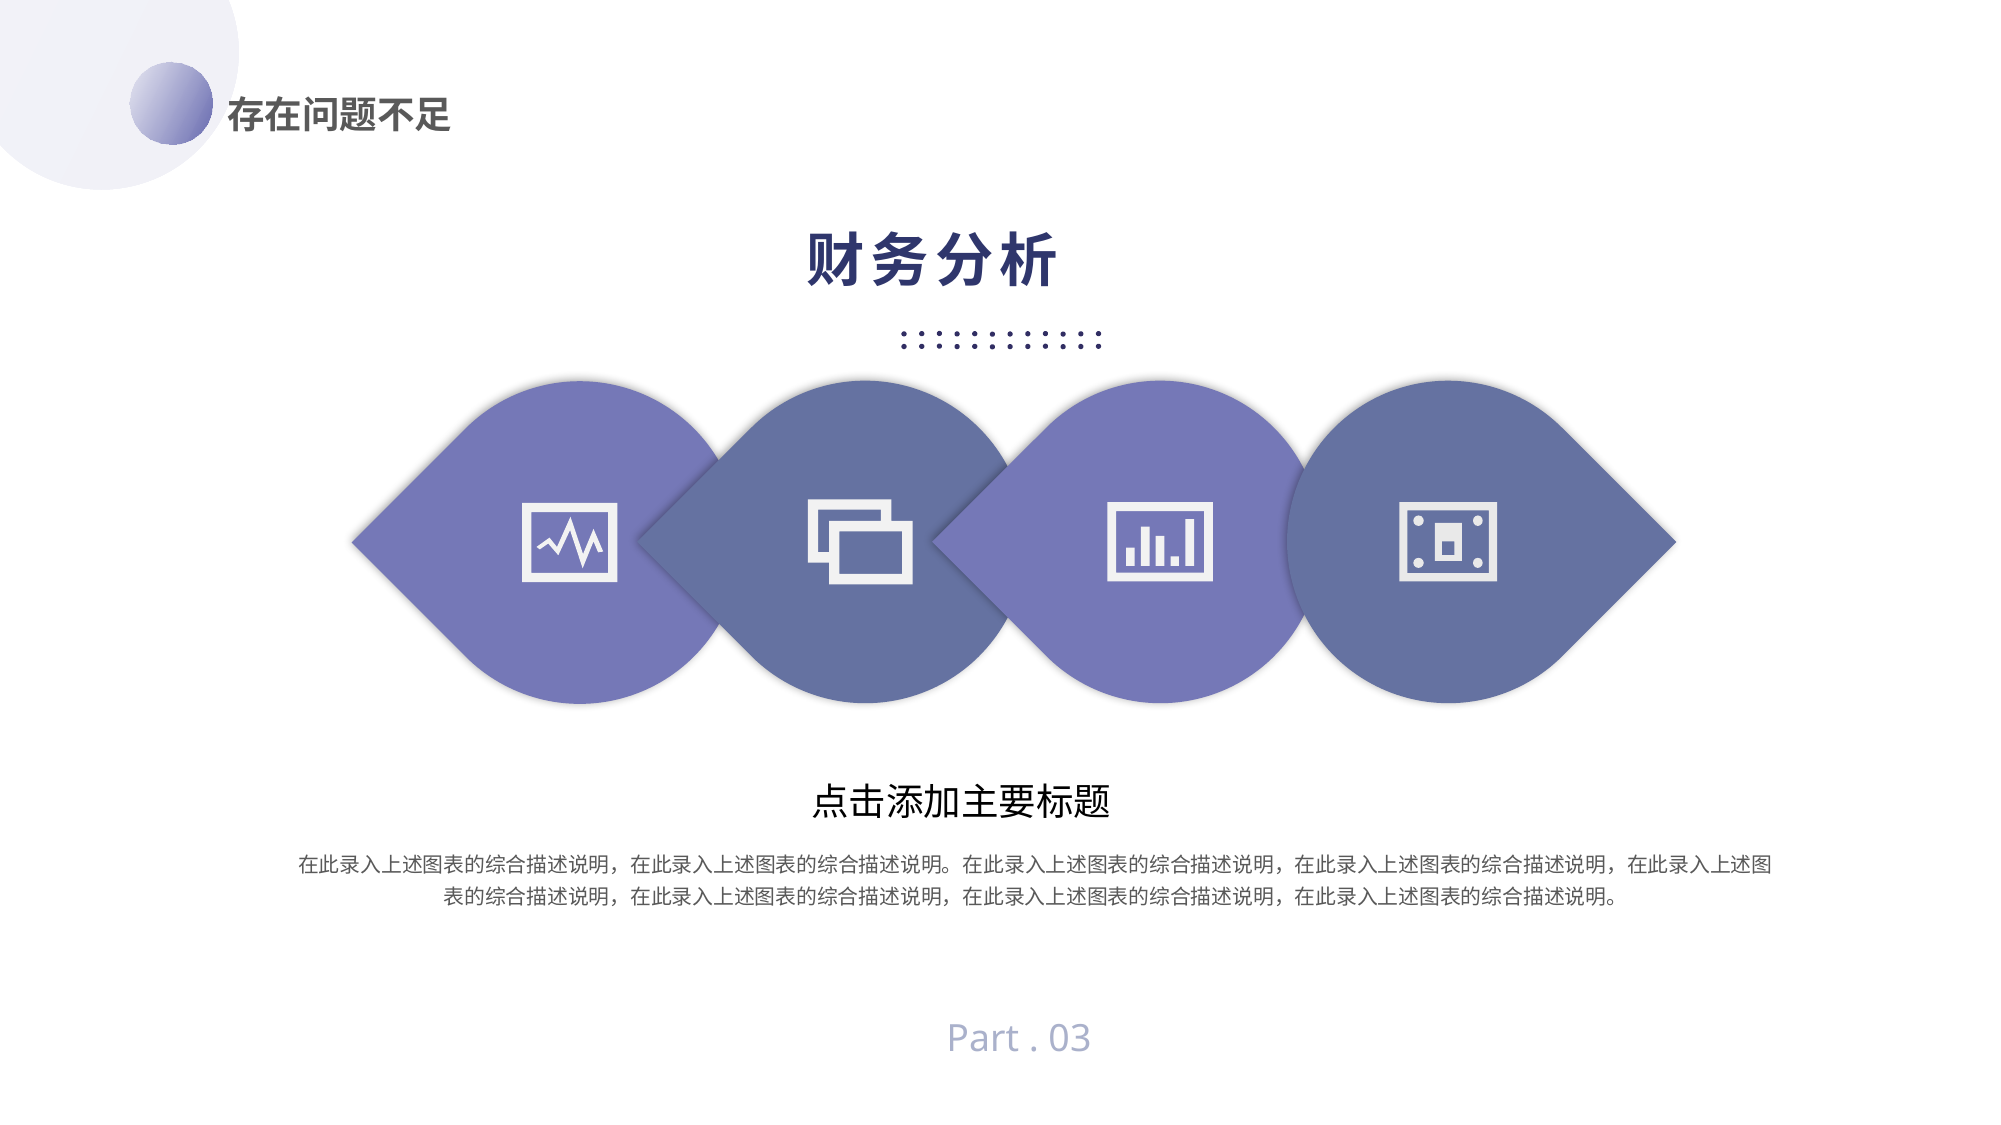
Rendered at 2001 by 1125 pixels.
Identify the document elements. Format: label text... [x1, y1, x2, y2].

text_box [703, 380, 999, 704]
text_box 存在问题不足 [212, 84, 626, 144]
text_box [901, 330, 1102, 350]
text_box 点击添加主要标题 [603, 769, 1320, 830]
text_box 在此录入上述图表的综合描述说明，在此录入上述图表的综合描述说明。在此录入上述图表的综合描述说明，在此录入上述图表的综合描述说明，在此录入上述图表的综合描述说明，在此录入上述图表的综合描述说明，在此录入上述图表的综合描述说明，在此录入上述图表的综合描述说明。 [281, 836, 1789, 917]
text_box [999, 380, 1287, 704]
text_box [418, 381, 703, 704]
text_box Part . 03 [931, 997, 1154, 1075]
text_box 财务分析 [806, 222, 1214, 293]
text_box [128, 60, 212, 146]
text_box [0, 0, 240, 191]
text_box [1287, 380, 1610, 704]
